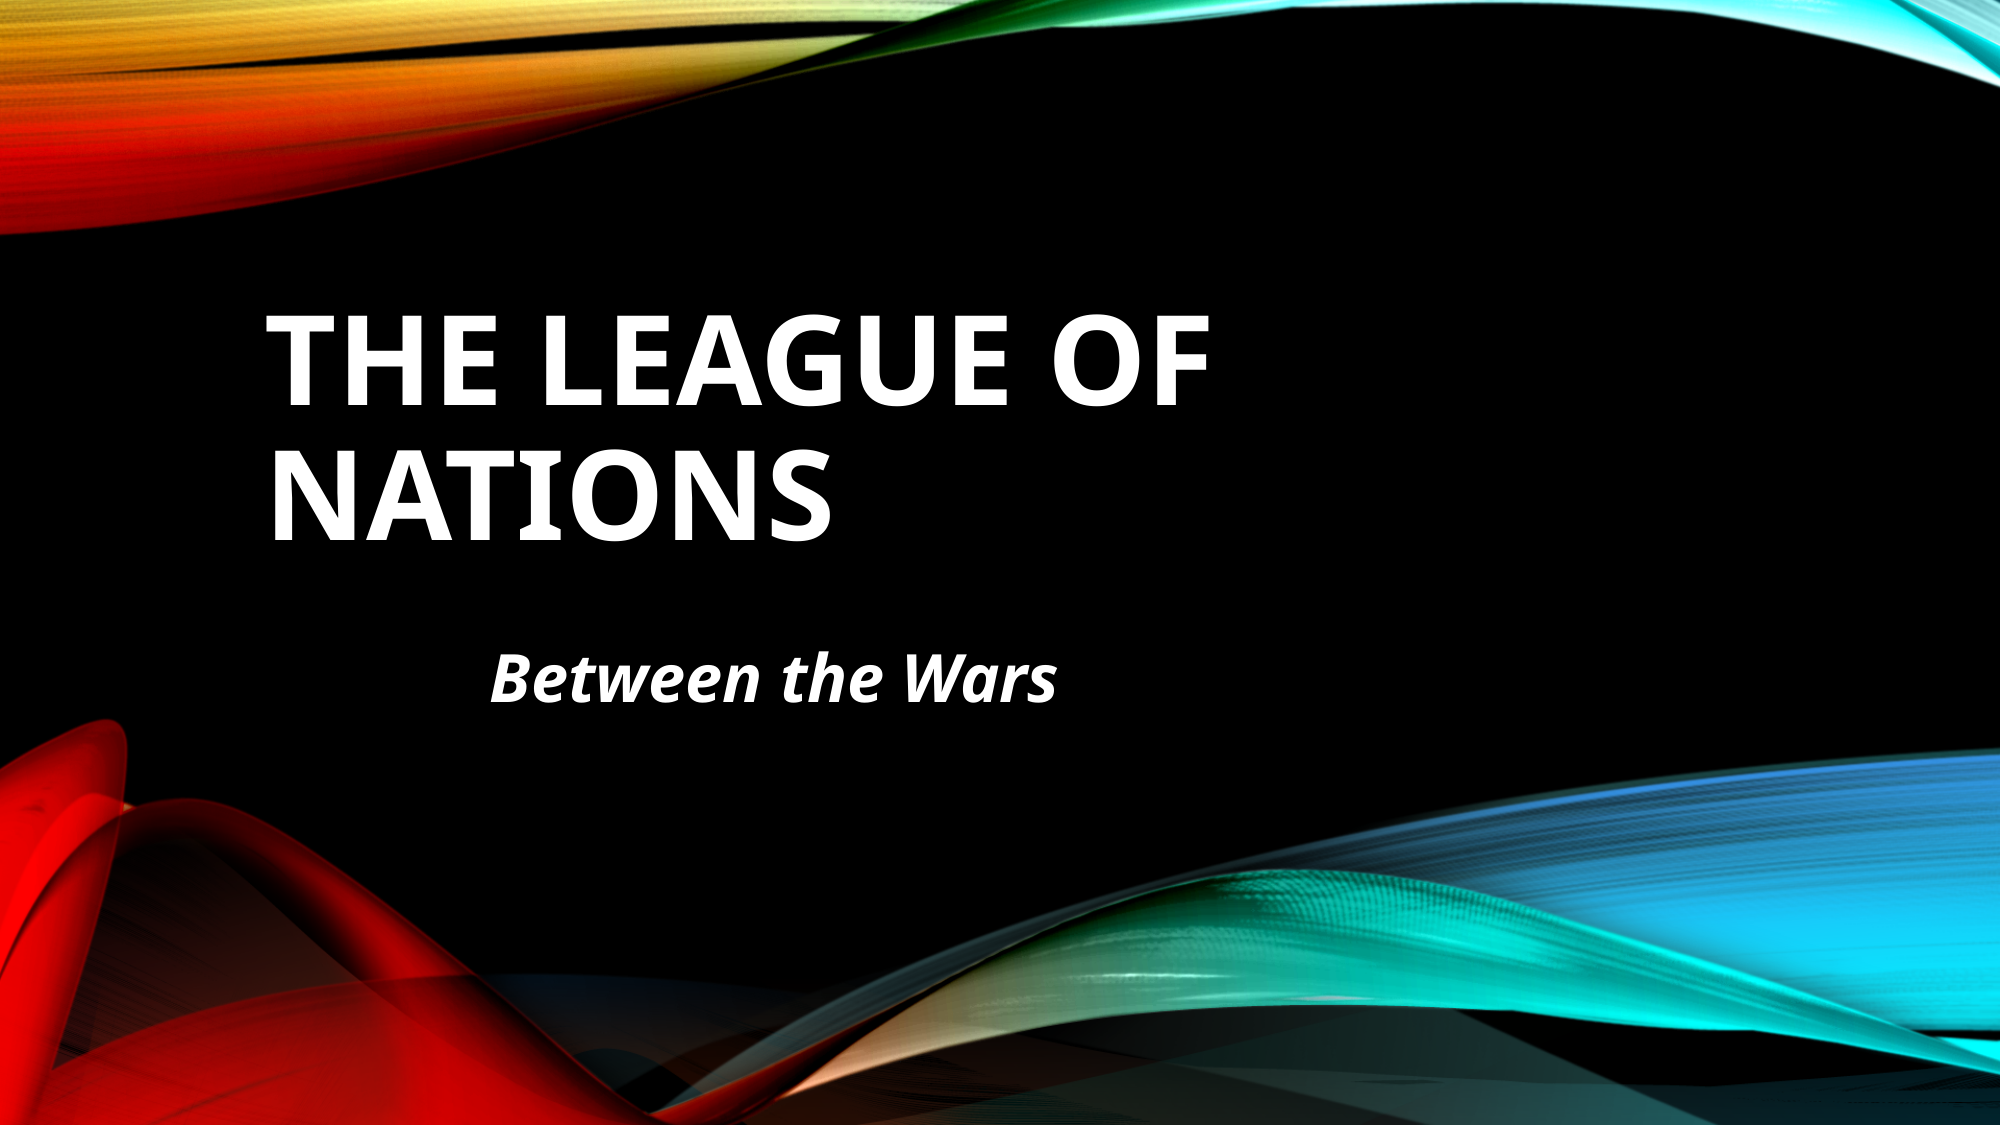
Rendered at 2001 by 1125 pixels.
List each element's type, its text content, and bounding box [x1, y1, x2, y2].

picture [0, 0, 2000, 237]
subtitle Between the Wars [474, 637, 1525, 925]
title The League of Nations [249, 275, 1750, 591]
picture [0, 717, 2000, 1125]
